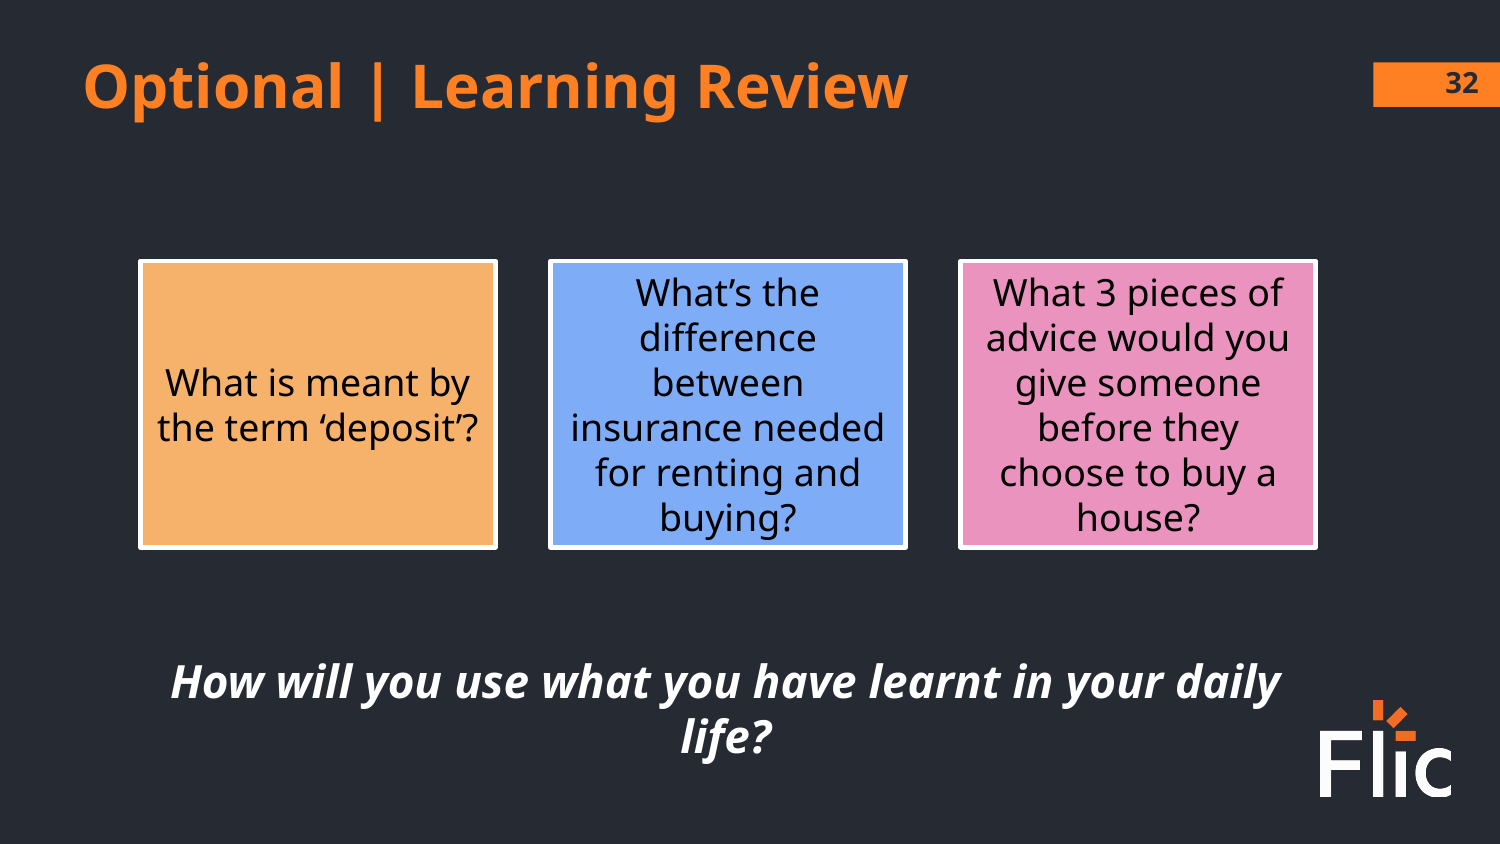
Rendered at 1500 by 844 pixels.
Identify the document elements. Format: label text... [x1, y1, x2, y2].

text_box What’s the difference between insurance needed for renting and buying? [550, 261, 906, 548]
text_box What 3 pieces of advice would you give someone before they choose to buy a house? [960, 261, 1316, 548]
text_box Optional | Learning Review [67, 42, 1025, 127]
slide_number ‹#› [1423, 66, 1500, 104]
text_box How will you use what you have learnt in your daily life? [134, 638, 1317, 778]
picture [1320, 700, 1451, 797]
text_box What is meant by the term ‘deposit’? [140, 261, 496, 548]
